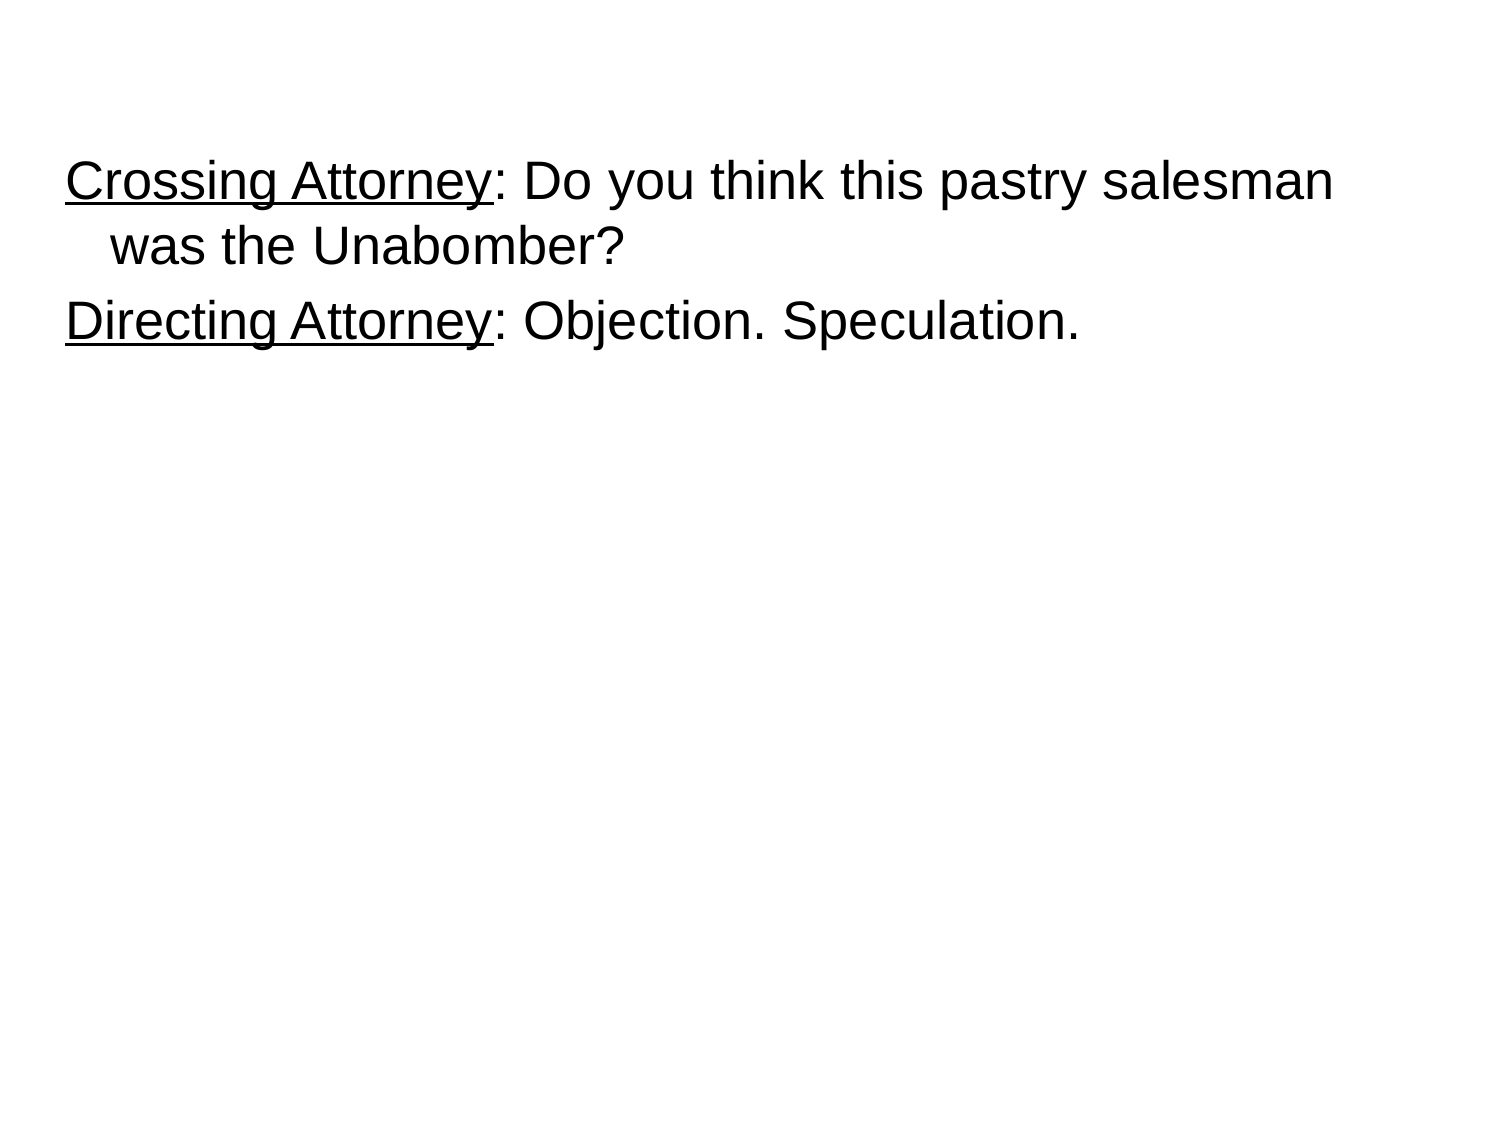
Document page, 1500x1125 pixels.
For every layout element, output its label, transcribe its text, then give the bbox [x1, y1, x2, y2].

list Crossing Attorney: Do you think this pastry salesman was the Unabomber? Directing Attorney: Objection. Speculation. [50, 137, 1425, 1038]
